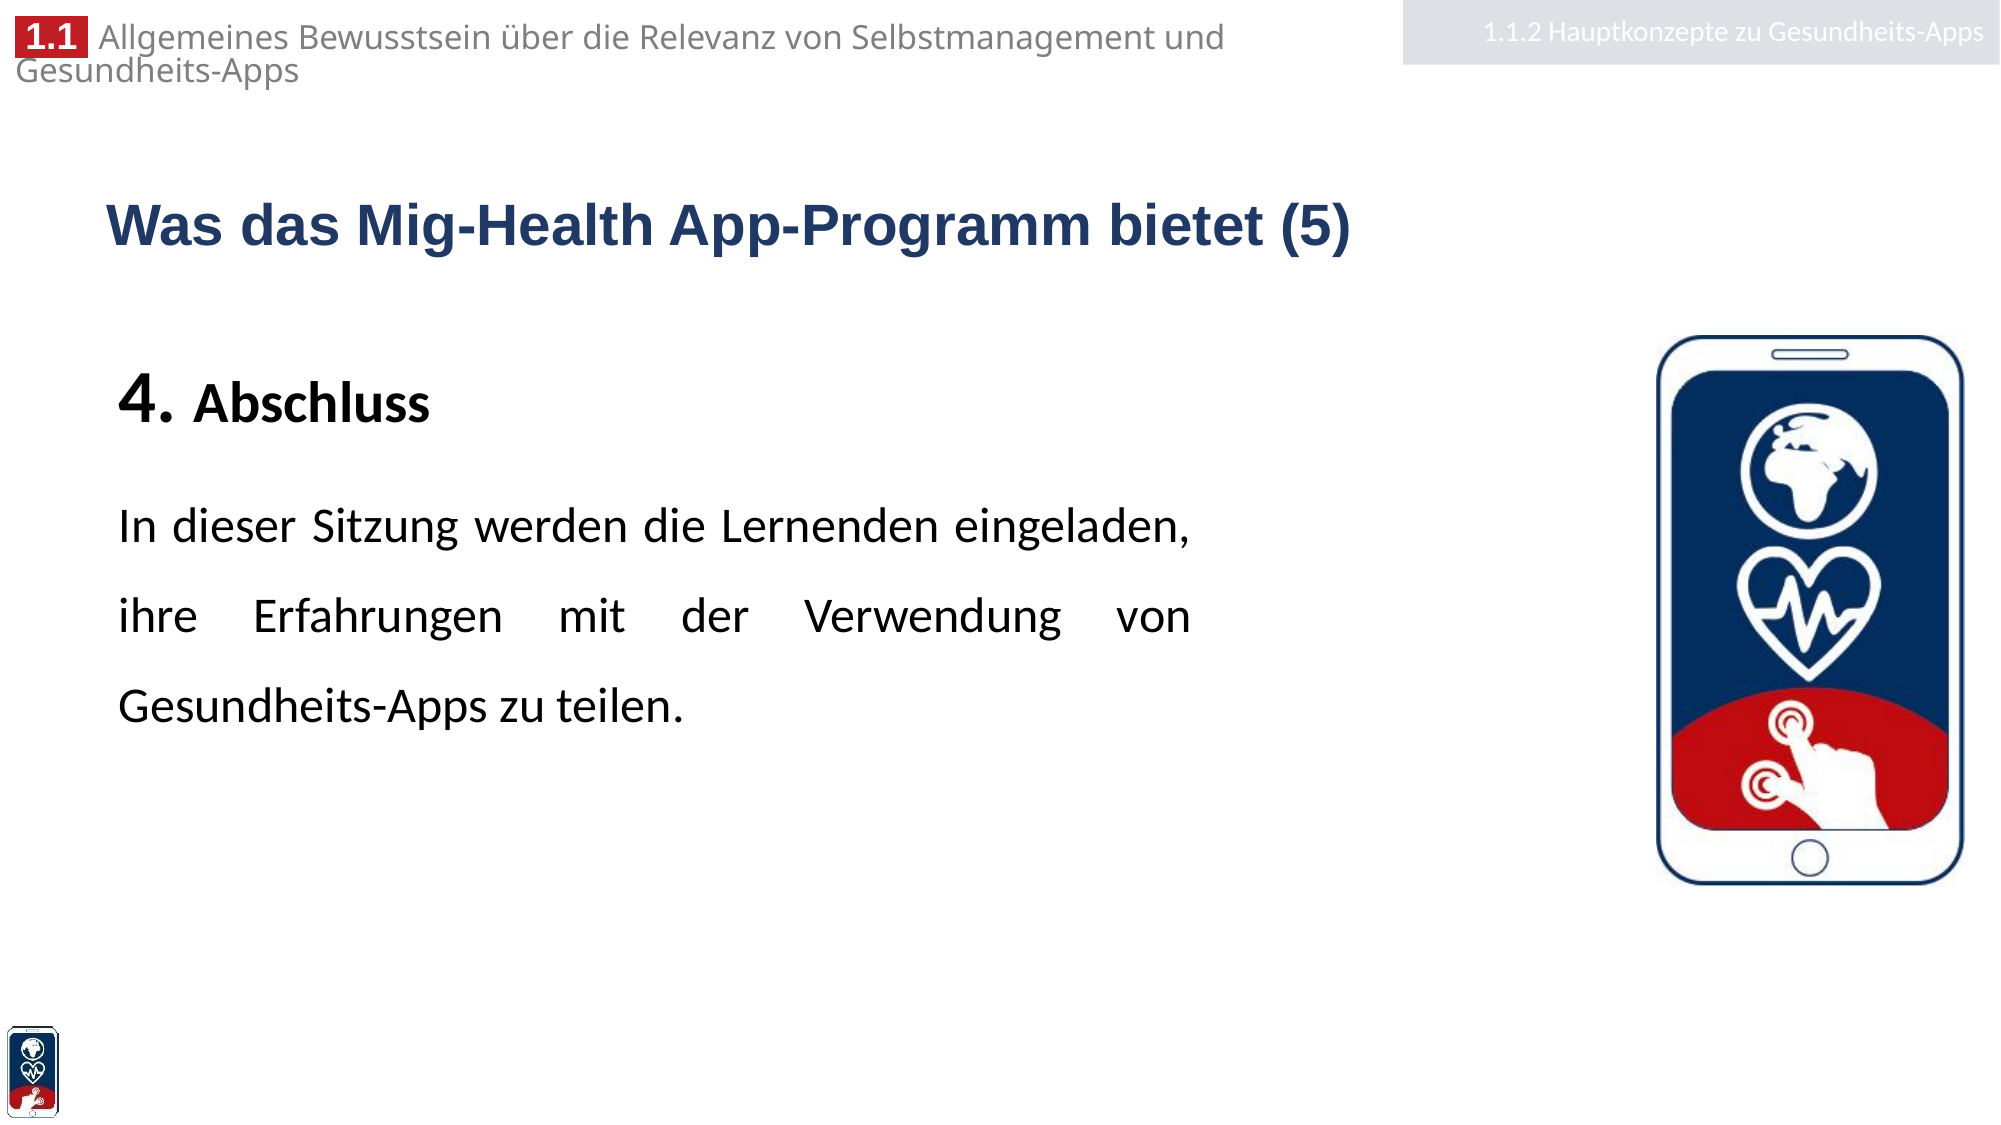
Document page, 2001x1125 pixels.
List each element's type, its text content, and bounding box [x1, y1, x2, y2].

title Was das Mig-Health App-Programm bietet (5) [91, 177, 1906, 277]
picture [7, 1026, 59, 1118]
text_box 1.1.2 Hauptkonzepte zu Gesundheits-Apps [1403, 0, 2000, 65]
picture [1656, 335, 1965, 887]
list 4. Abschluss In dieser Sitzung werden die Lernenden eingeladen, ihre Erfahrungen mit der Verwendung von Gesundheits-Apps zu teilen. [91, 295, 1208, 1094]
